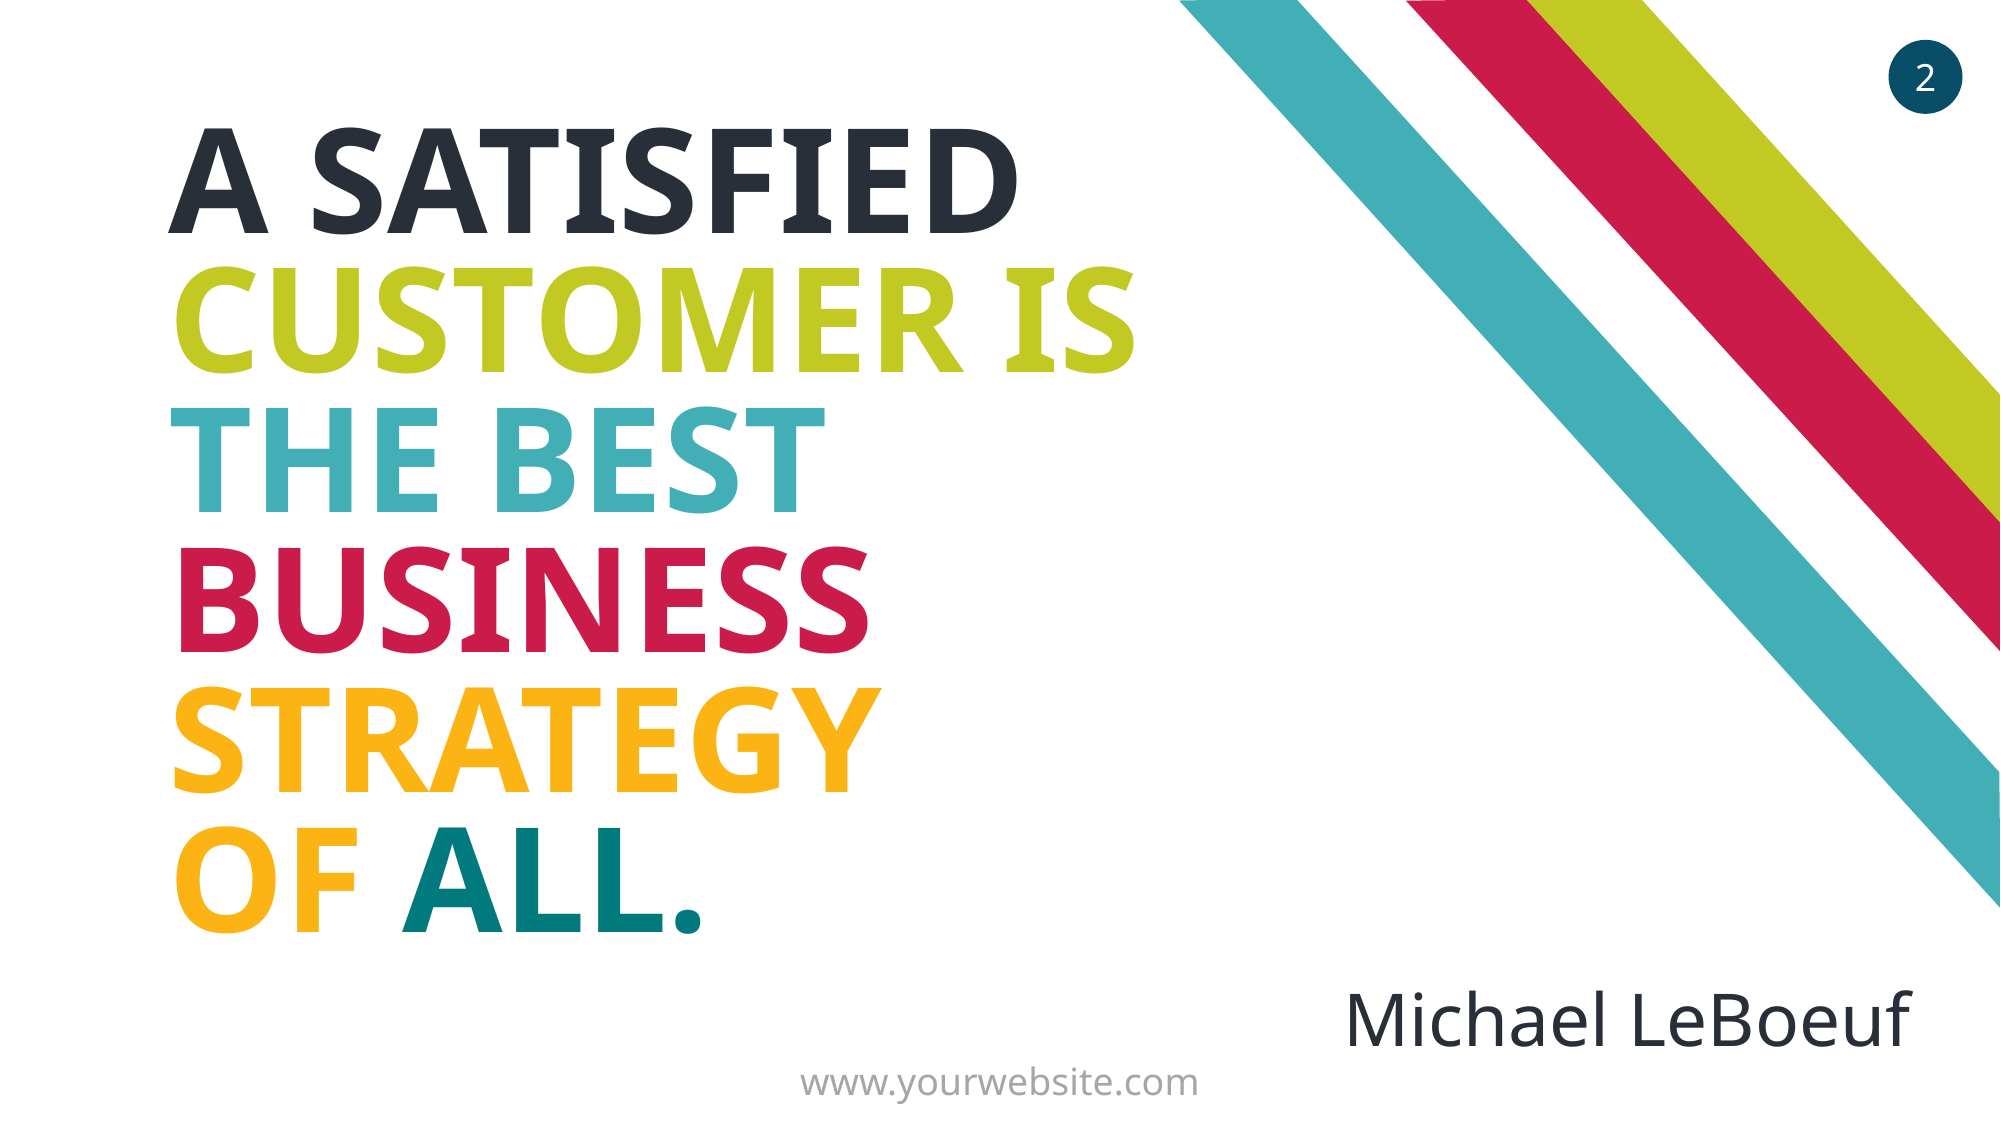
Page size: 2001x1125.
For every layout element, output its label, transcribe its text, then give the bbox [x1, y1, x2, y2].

text_box [1403, 0, 2000, 653]
text_box Michael LeBoeuf [538, 965, 1926, 1050]
text_box 2 [1887, 38, 1964, 115]
text_box www.yourwebsite.com [0, 1050, 2000, 1110]
text_box A SATISFIED CUSTOMER IS THE BEST BUSINESS STRATEGY OF ALL. [153, 113, 1188, 968]
text_box [1177, 0, 2000, 910]
text_box [1525, 0, 2000, 524]
